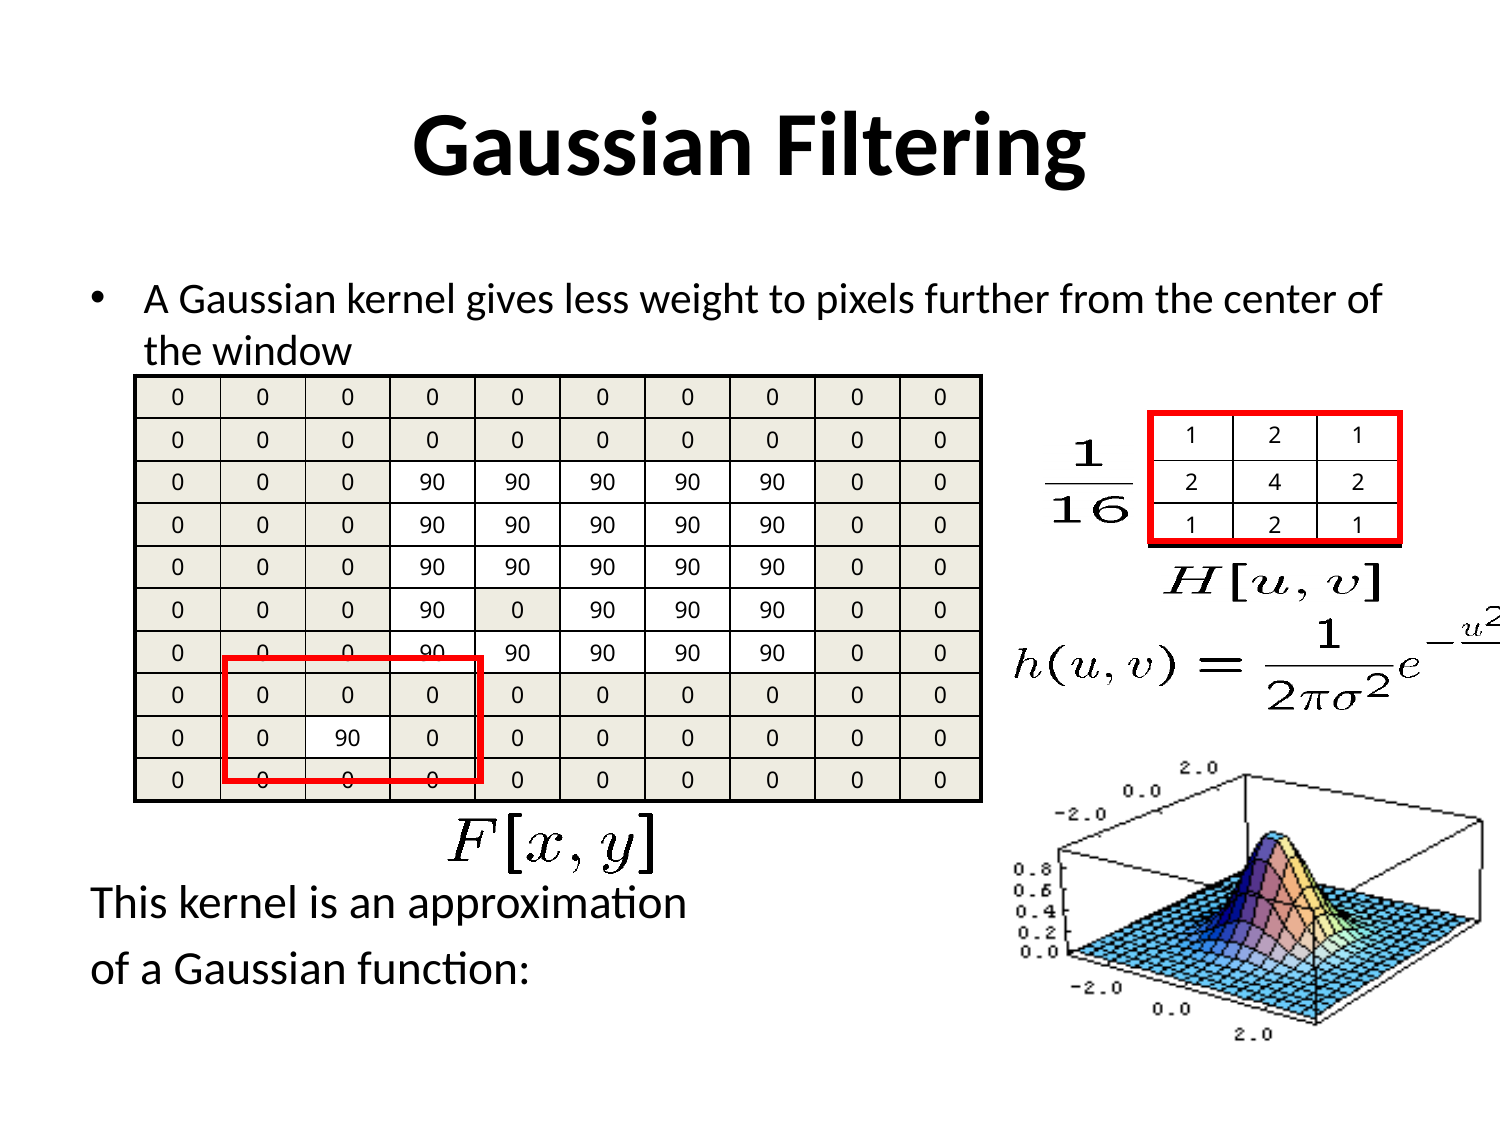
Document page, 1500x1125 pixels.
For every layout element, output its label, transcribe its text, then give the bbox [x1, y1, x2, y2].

table_cell 0 [731, 419, 814, 460]
table_cell 0 [306, 462, 389, 502]
table_cell 0 [816, 589, 899, 630]
table_header 0 [306, 378, 389, 417]
table_cell 0 [816, 632, 899, 672]
table_cell 0 [221, 717, 225, 757]
table_cell 0 [561, 759, 644, 799]
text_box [999, 749, 1500, 1058]
table_cell 0 [306, 419, 389, 460]
table_cell 0 [221, 632, 305, 672]
table_cell 0 [391, 419, 474, 460]
table_cell 90 [731, 504, 814, 545]
table_cell 90 [731, 632, 814, 672]
table_cell 0 [137, 759, 220, 799]
table_cell 0 [816, 462, 899, 502]
table_cell 0 [137, 674, 220, 715]
table_cell 90 [476, 632, 559, 672]
table_cell 0 [221, 547, 305, 587]
table_header 0 [901, 378, 979, 417]
table_header 0 [137, 378, 220, 417]
table_header 0 [731, 378, 814, 417]
picture [1160, 561, 1380, 602]
text_box [225, 657, 481, 782]
table_header 0 [476, 378, 559, 417]
table_cell 90 [391, 462, 474, 502]
table_cell 0 [816, 717, 899, 757]
table_cell 90 [731, 462, 814, 502]
table_cell 0 [137, 589, 220, 630]
table_cell 0 [816, 419, 899, 460]
table_cell 0 [816, 504, 899, 545]
table_cell 90 [391, 589, 474, 630]
table_cell 0 [816, 674, 899, 715]
table_cell 0 [221, 504, 305, 545]
table_cell 0 [221, 674, 225, 715]
table_cell 0 [137, 547, 220, 587]
title Gaussian Filtering [75, 45, 1425, 233]
table_cell 0 [221, 462, 305, 502]
table_cell 90 [646, 632, 729, 672]
table_cell 90 [646, 547, 729, 587]
table_header 0 [646, 378, 729, 417]
table_cell 0 [901, 759, 979, 799]
table_cell 0 [137, 462, 220, 502]
table_cell 90 [391, 632, 474, 657]
table_header 0 [561, 378, 644, 417]
table_cell 0 [646, 419, 729, 460]
table_cell 0 [306, 632, 389, 657]
table_cell 90 [561, 547, 644, 587]
table_cell 0 [901, 462, 979, 502]
table_cell 0 [137, 632, 220, 672]
table_cell 90 [476, 504, 559, 545]
picture [1043, 437, 1134, 524]
table_cell 0 [476, 589, 559, 630]
table_cell 90 [731, 589, 814, 630]
table_cell 0 [137, 717, 220, 757]
table_cell 0 [901, 632, 979, 672]
table_cell 90 [646, 462, 729, 502]
table_cell 0 [646, 674, 729, 715]
table_cell 0 [306, 589, 389, 630]
table_cell 90 [391, 504, 474, 545]
table_cell 0 [901, 589, 979, 630]
list A Gaussian kernel gives less weight to pixels further from the center of the window This kernel is an approximation of a Gaussian function: [75, 262, 1425, 1005]
table_cell 0 [561, 419, 644, 460]
table_cell 0 [901, 504, 979, 545]
table_cell 0 [221, 419, 305, 460]
table_cell 0 [561, 717, 644, 757]
table_cell 0 [137, 504, 220, 545]
table_cell 90 [646, 504, 729, 545]
picture [444, 812, 654, 876]
table_cell 90 [391, 547, 474, 587]
table_cell 90 [476, 547, 559, 587]
table_cell 90 [476, 462, 559, 502]
picture [1012, 604, 1500, 712]
table_cell 90 [561, 504, 644, 545]
table_cell 90 [646, 589, 729, 630]
table_cell 0 [481, 674, 559, 715]
table_header 0 [221, 378, 305, 417]
table_cell 90 [561, 589, 644, 630]
table_cell 0 [901, 717, 979, 757]
table_cell 0 [137, 419, 220, 460]
table_header 0 [391, 378, 474, 417]
table_cell 0 [561, 674, 644, 715]
table_cell 0 [306, 782, 389, 799]
table_cell 0 [306, 504, 389, 545]
table_cell 0 [306, 547, 389, 587]
table_cell 0 [731, 717, 814, 757]
table_cell 0 [731, 759, 814, 799]
table_cell 0 [481, 717, 559, 757]
table_cell 0 [221, 759, 305, 799]
table_cell 0 [476, 419, 559, 460]
table_cell 90 [561, 462, 644, 502]
table_cell 0 [901, 419, 979, 460]
table_cell 0 [901, 674, 979, 715]
table_cell 0 [901, 547, 979, 587]
table_cell 0 [646, 759, 729, 799]
table_cell 0 [646, 717, 729, 757]
table_header 0 [816, 378, 899, 417]
text_box [1150, 412, 1400, 542]
table_cell 0 [221, 589, 305, 630]
table_cell 0 [816, 547, 899, 587]
table_cell 0 [731, 674, 814, 715]
table_cell 0 [391, 782, 474, 799]
table_cell 0 [476, 759, 559, 799]
table_cell 90 [561, 632, 644, 672]
table_cell 90 [731, 547, 814, 587]
table_cell 0 [816, 759, 899, 799]
